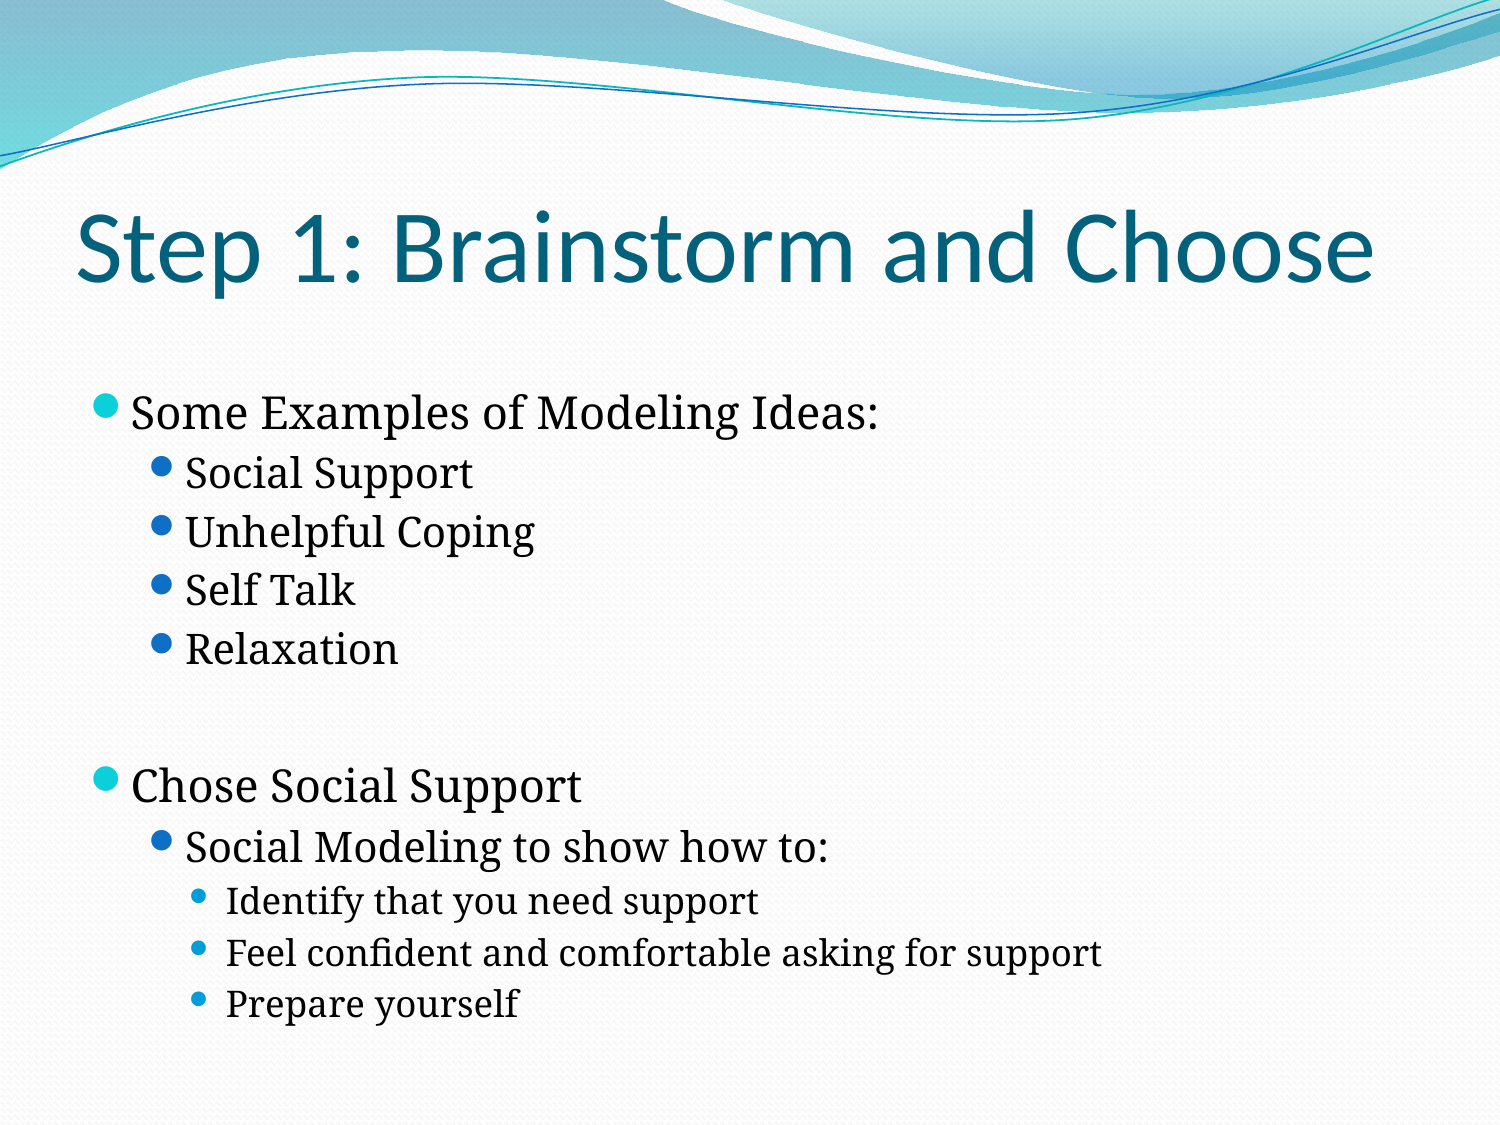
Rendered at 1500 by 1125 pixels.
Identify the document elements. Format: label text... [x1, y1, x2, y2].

title Step 1: Brainstorm and Choose [75, 115, 1425, 303]
list Some Examples of Modeling Ideas: Social Support Unhelpful Coping Self Talk Relaxation Chose Social Support Social Modeling to show how to: Identify that you need support Feel confident and comfortable asking for support Prepare yourself [75, 312, 1425, 1038]
